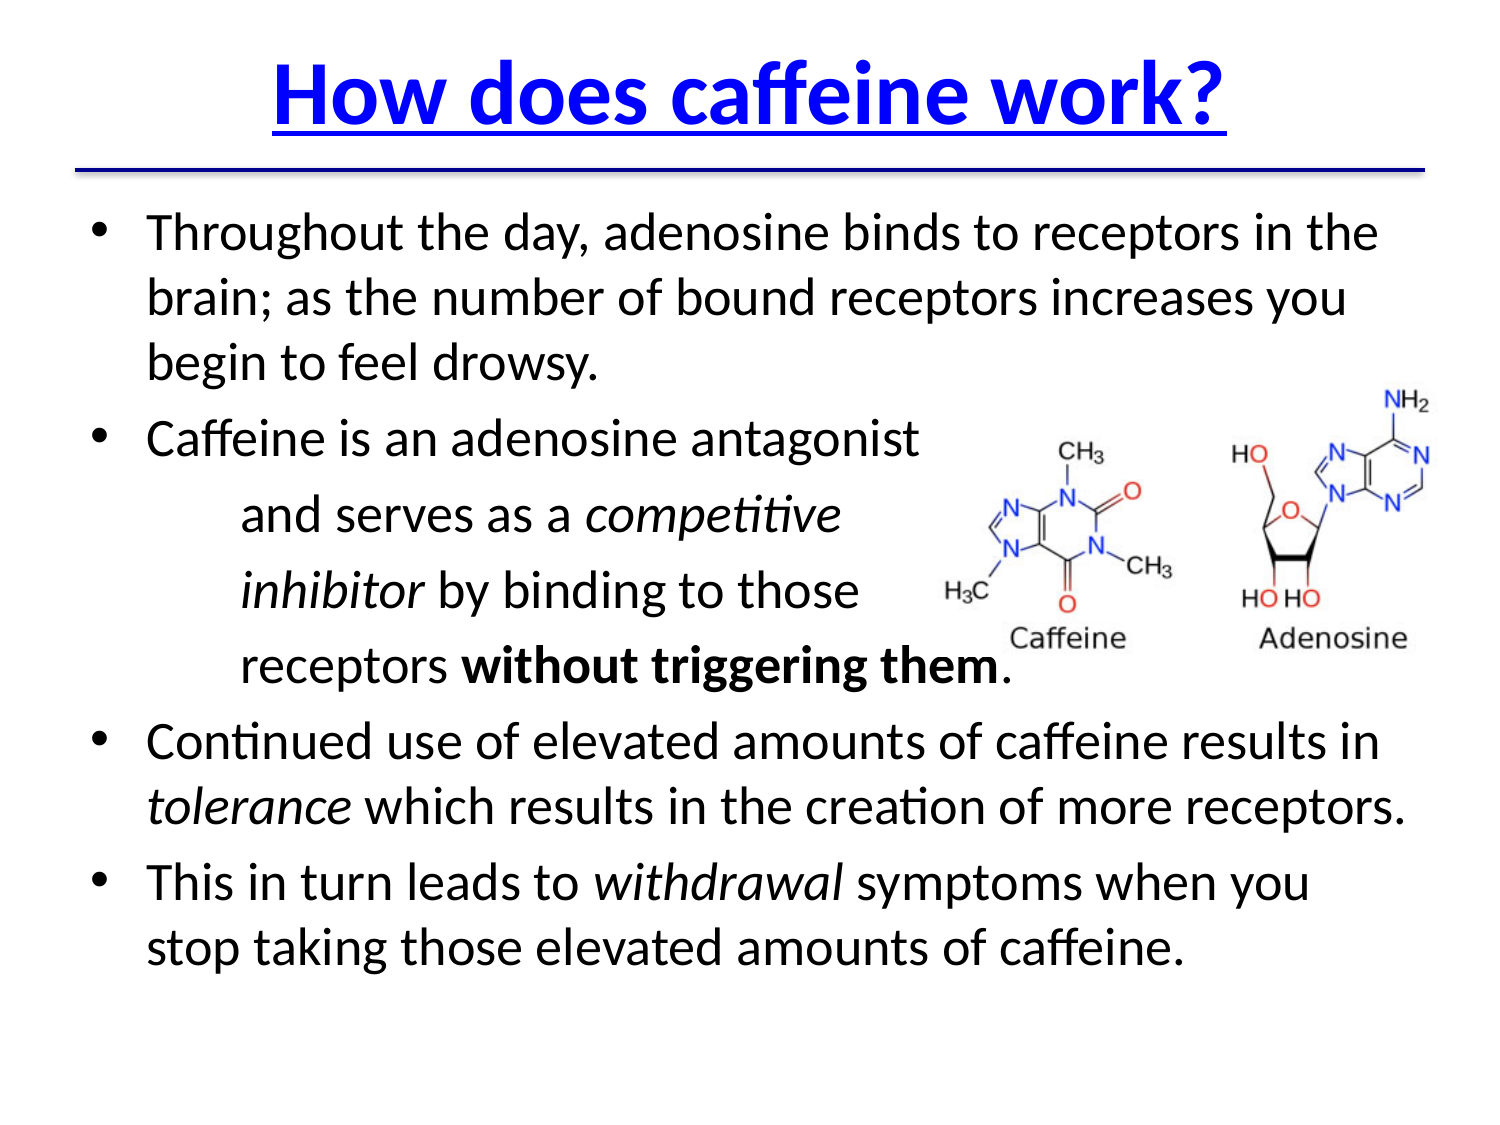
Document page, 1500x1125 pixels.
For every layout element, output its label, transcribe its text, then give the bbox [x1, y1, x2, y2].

list Throughout the day, adenosine binds to receptors in the brain; as the number of bound receptors increases you begin to feel drowsy. Caffeine is an adenosine antagonist and serves as a competitive inhibitor by binding to those receptors without triggering them. Continued use of elevated amounts of caffeine results in tolerance which results in the creation of more receptors. This in turn leads to withdrawal symptoms when you stop taking those elevated amounts of caffeine. [75, 189, 1425, 1069]
title How does caffeine work? [75, 23, 1425, 153]
picture [937, 381, 1438, 657]
